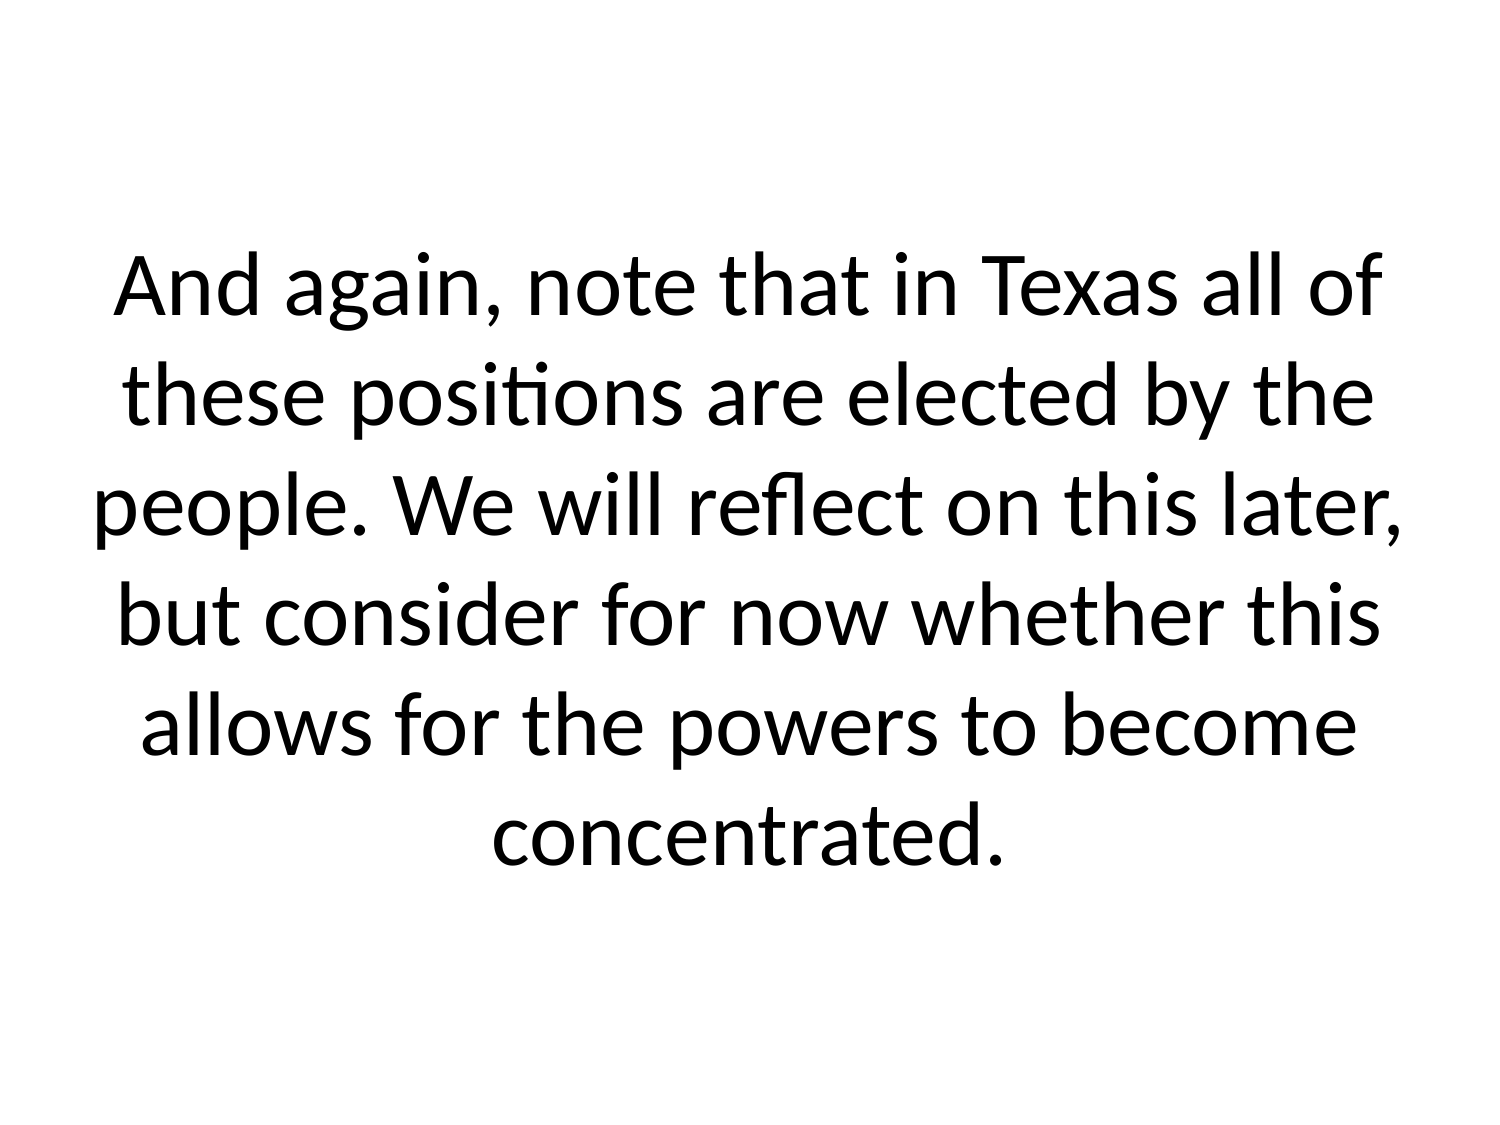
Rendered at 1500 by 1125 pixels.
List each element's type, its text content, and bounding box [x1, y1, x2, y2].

title And again, note that in Texas all of these positions are elected by the people. We will reflect on this later, but consider for now whether this allows for the powers to become concentrated. [74, 44, 1426, 1063]
